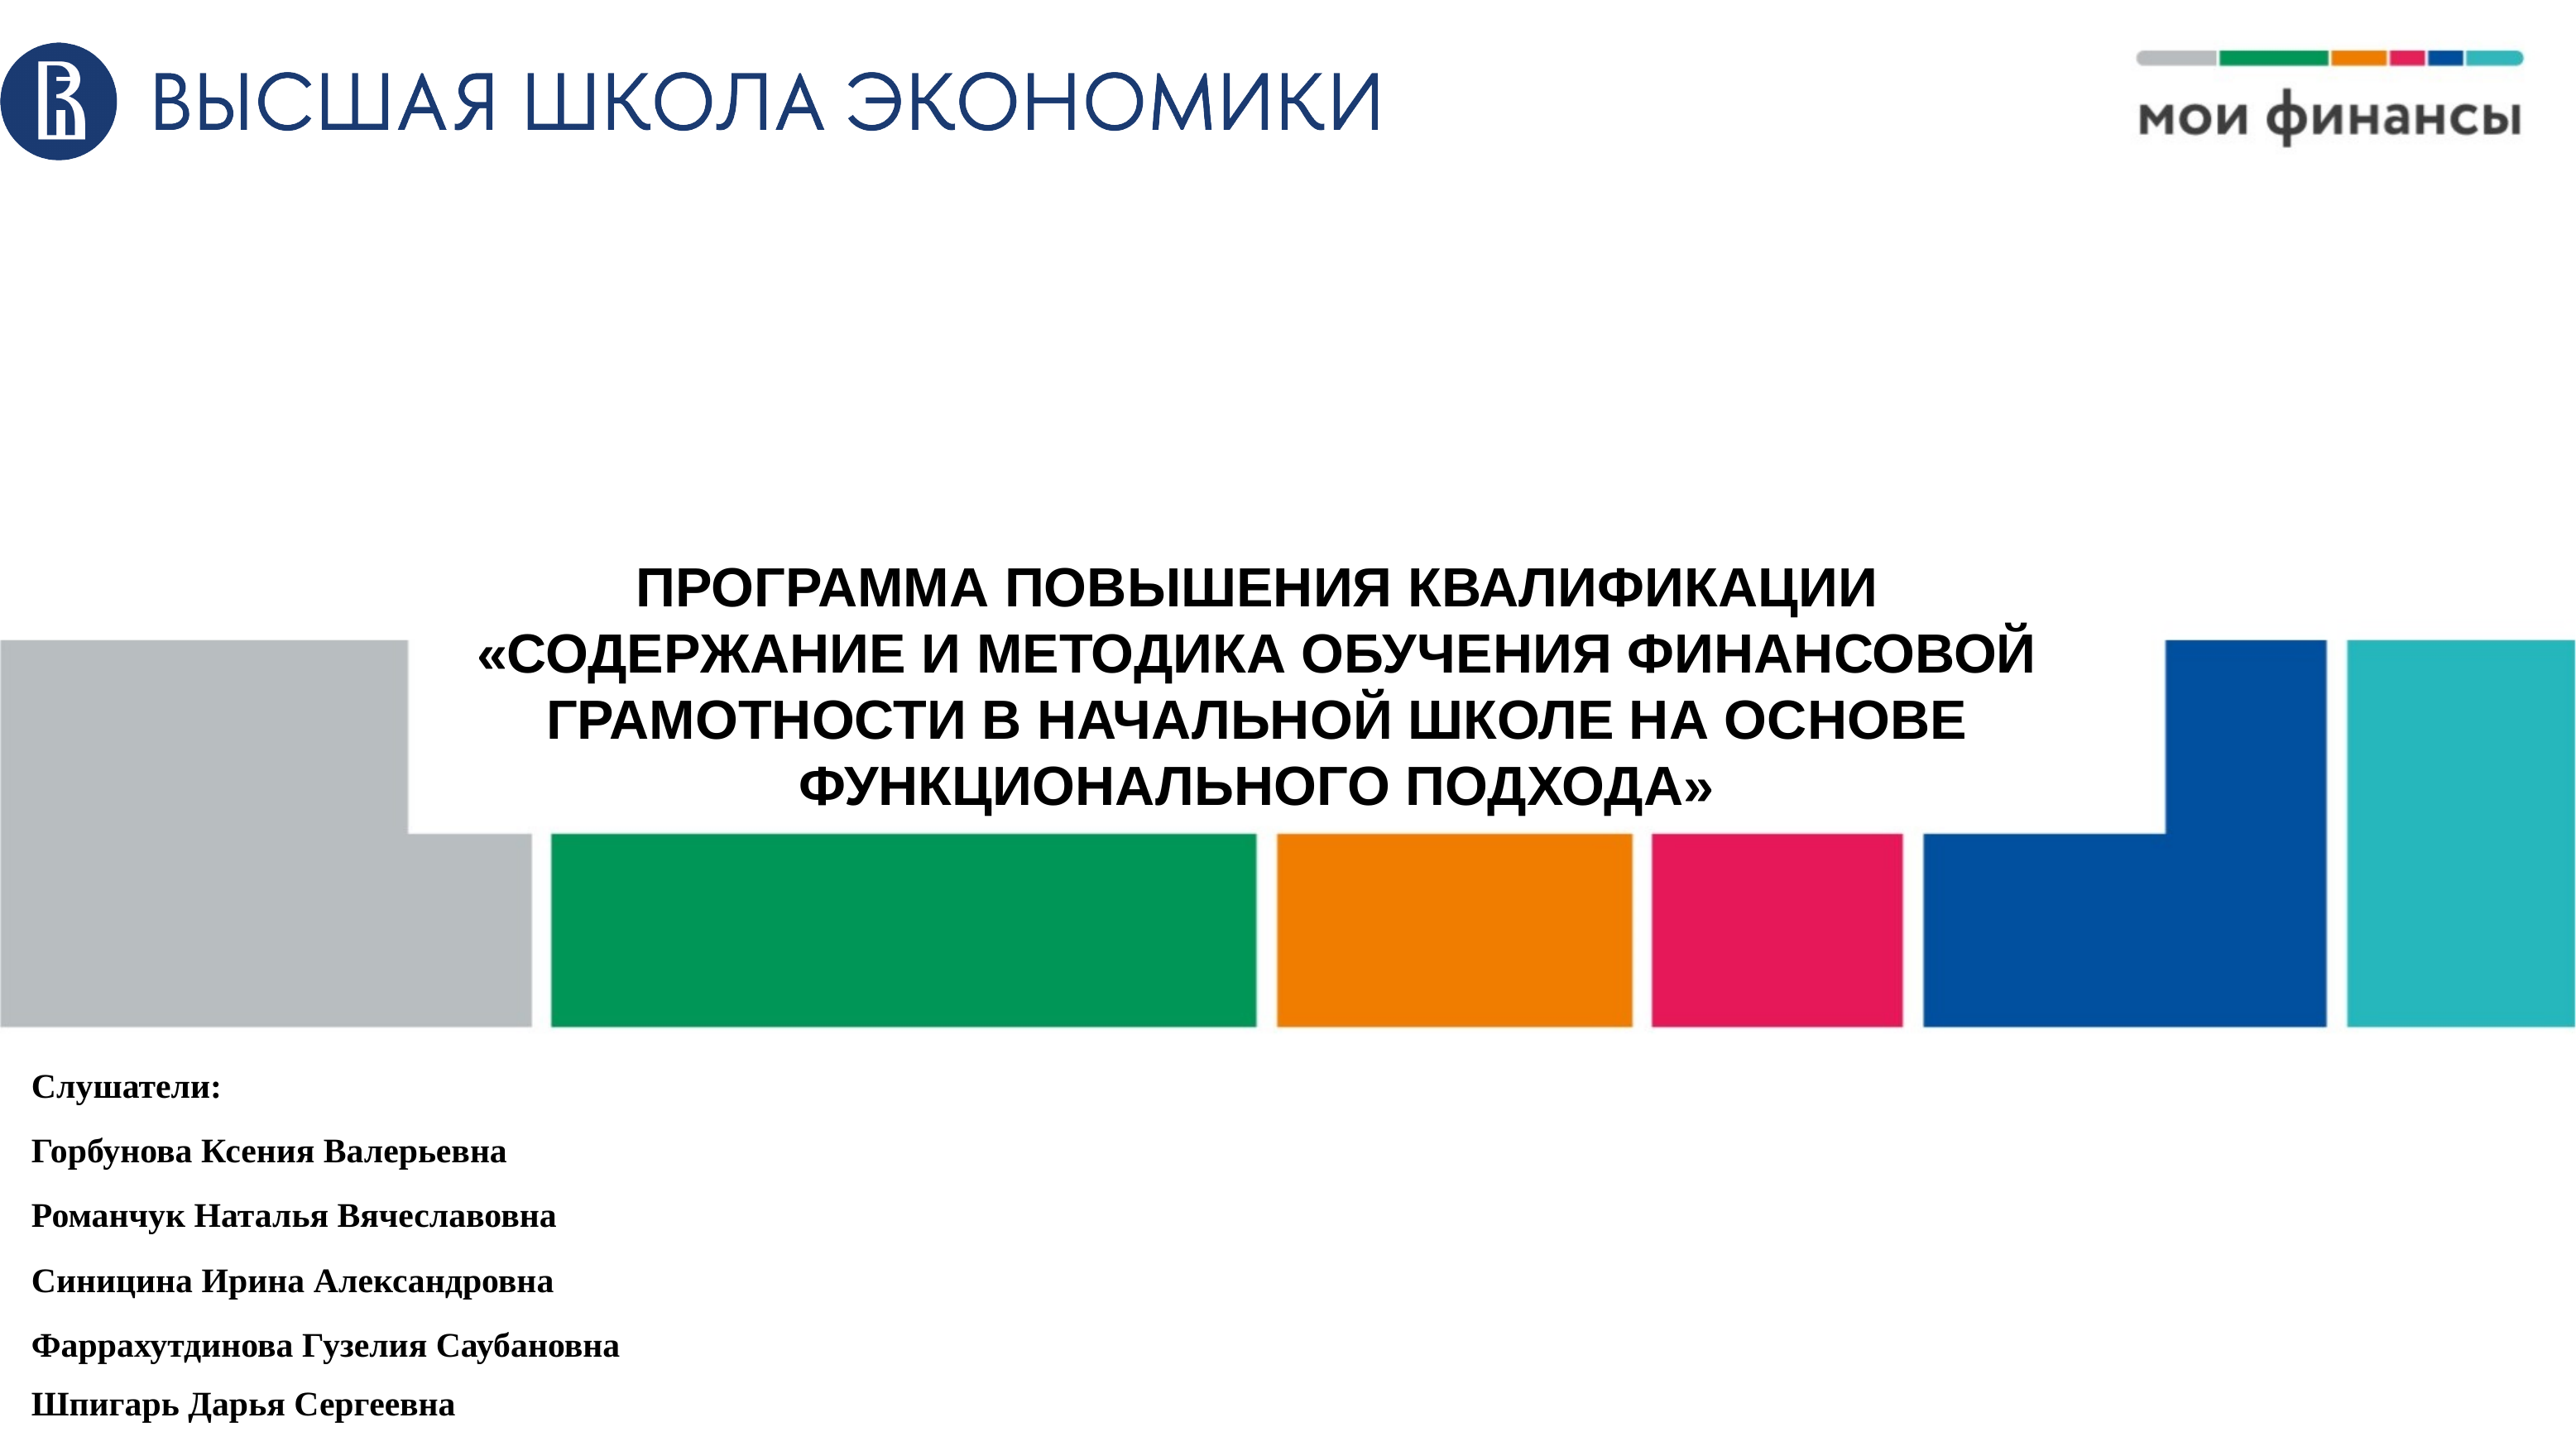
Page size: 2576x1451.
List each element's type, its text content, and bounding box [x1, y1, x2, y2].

picture [0, 0, 2576, 1451]
text_box ПРОГРАММА ПОВЫШЕНИЯ КВАЛИФИКАЦИИ «СОДЕРЖАНИЕ И МЕТОДИКА ОБУЧЕНИЯ ФИНАНСОВОЙ ГРАМОТНОСТИ В НАЧАЛЬНОЙ ШКОЛЕ НА ОСНОВЕ ФУНКЦИОНАЛЬНОГО ПОДХОДА» [418, 542, 2096, 826]
text_box Слушатели: Горбунова Ксения Валерьевна Романчук Наталья Вячеславовна Синицина Ирина Александровна Фаррахутдинова Гузелия Саубановна Шпигарь Дарья Сергеевна [12, 1047, 2502, 1433]
